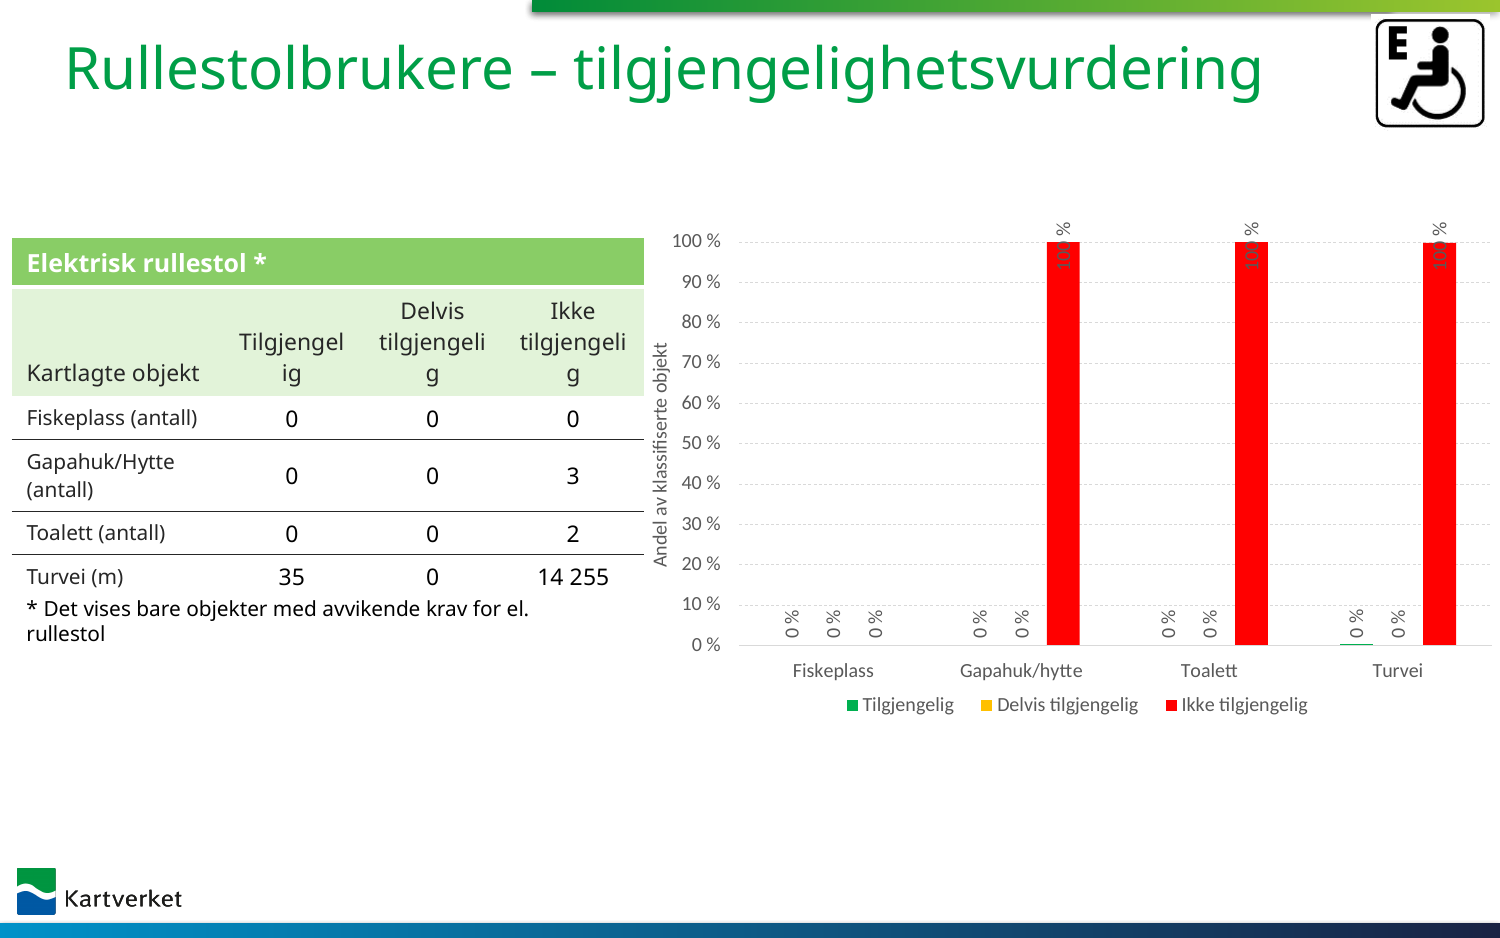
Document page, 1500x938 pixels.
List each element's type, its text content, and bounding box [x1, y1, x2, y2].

table_cell Fiskeplass (antall) [12, 396, 222, 439]
table_cell 0 [503, 396, 638, 439]
table_cell 0 [362, 440, 503, 511]
table_cell 35 [222, 555, 362, 588]
table_cell 0 [222, 512, 362, 554]
table_cell Ikke tilgjengelig [503, 289, 638, 396]
table_cell Delvis tilgjengelig [362, 289, 503, 396]
table_cell 0 [362, 512, 503, 554]
table_cell 0 [222, 440, 362, 511]
table_cell 2 [503, 512, 638, 554]
table_cell Tilgjengelig [222, 289, 362, 396]
text_box Rullestolbrukere – tilgjengelighetsvurdering [49, 12, 1372, 109]
table_cell 0 [362, 555, 503, 588]
table_cell 0 [362, 396, 503, 439]
table_cell Toalett (antall) [12, 512, 222, 554]
table_header Elektrisk rullestol * [12, 238, 638, 285]
table_cell Kartlagte objekt [12, 289, 222, 396]
table_cell 3 [503, 440, 638, 511]
table_cell 0 [222, 396, 362, 439]
table_cell Gapahuk/Hytte (antall) [12, 440, 222, 511]
picture [643, 218, 1500, 728]
text_box * Det vises bare objekter med avvikende krav for el. rullestol [11, 588, 597, 653]
table_cell Turvei (m) [12, 555, 222, 588]
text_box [1371, 13, 1491, 133]
table_cell 14 255 [503, 555, 638, 598]
